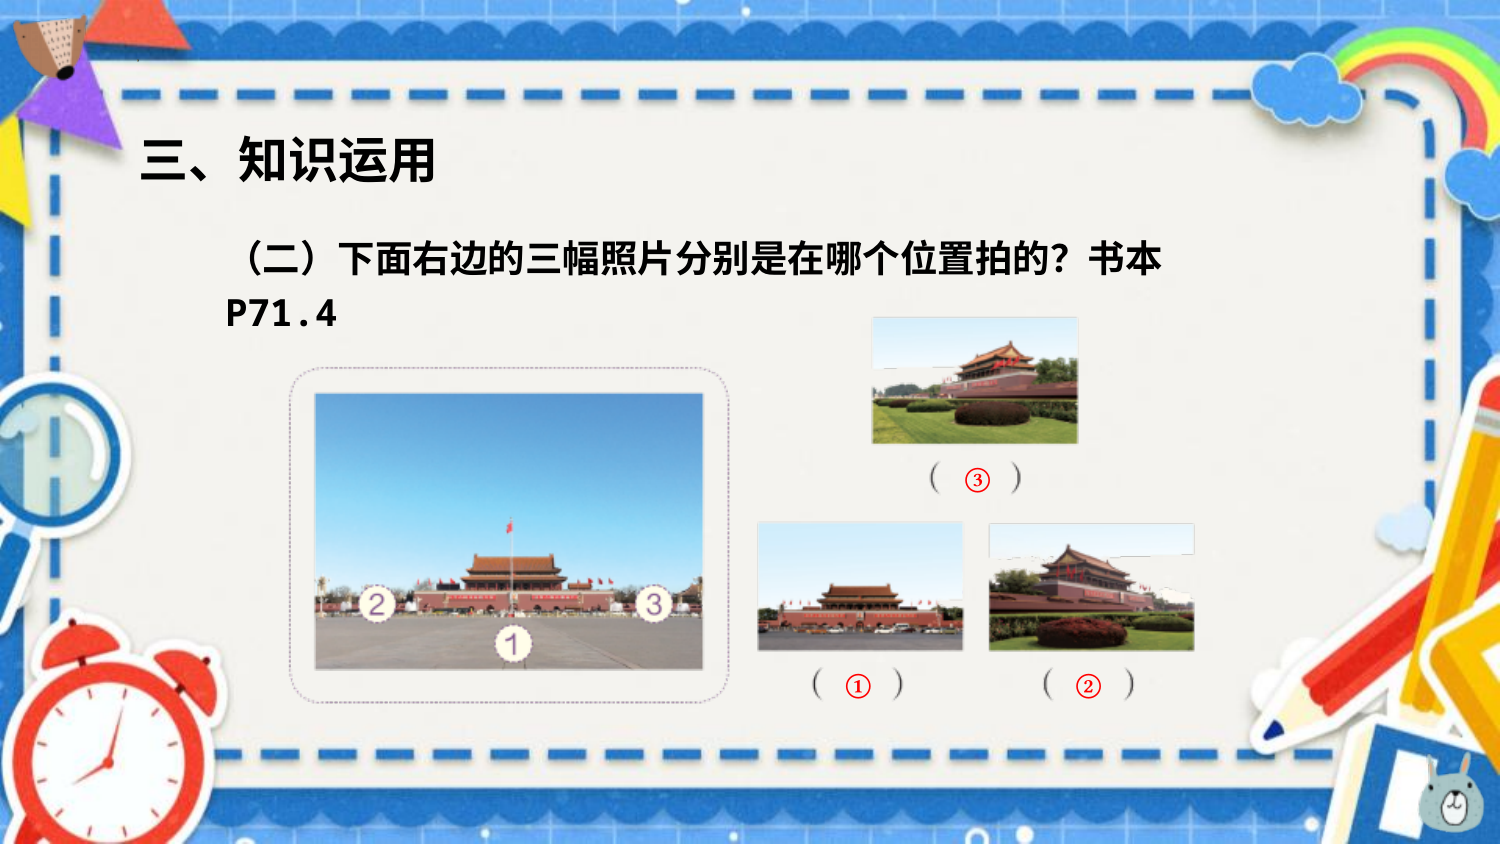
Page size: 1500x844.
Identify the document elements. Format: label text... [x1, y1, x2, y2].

text_box （二）下面右边的三幅照片分别是在哪个位置拍的？书本P71.4 [210, 219, 1288, 396]
picture [0, 0, 1500, 844]
title 三、知识运用 [126, 80, 1421, 244]
